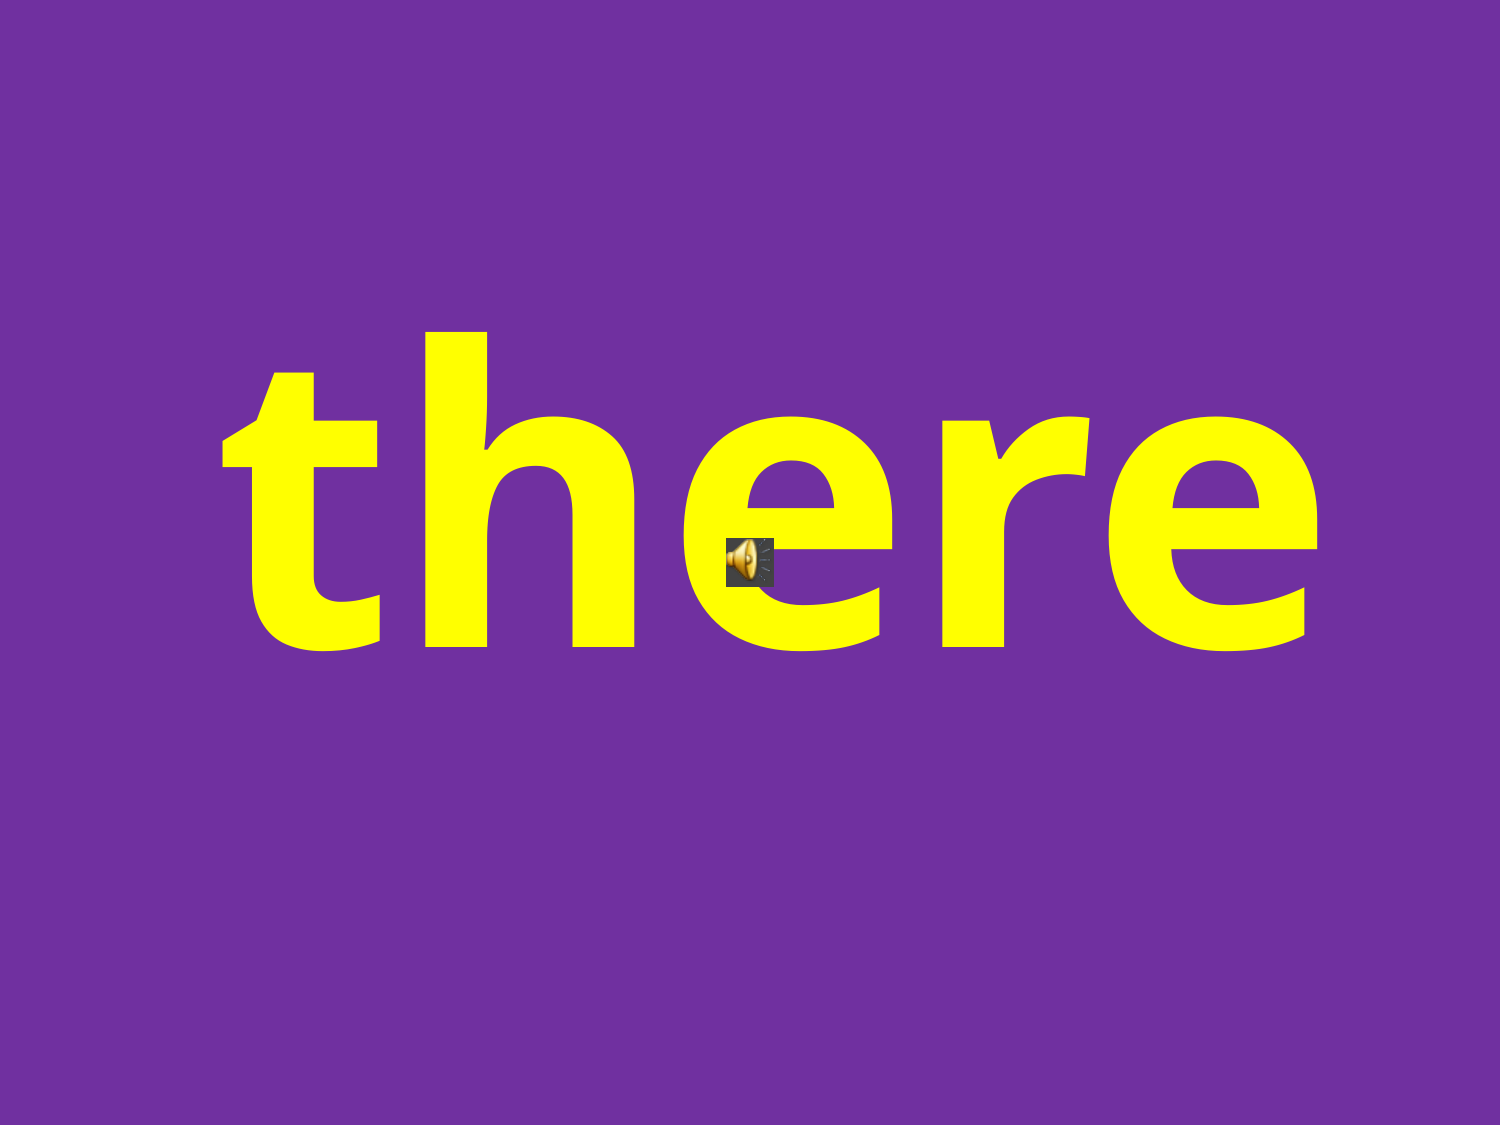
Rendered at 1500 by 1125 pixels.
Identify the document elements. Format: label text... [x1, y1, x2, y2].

text_box there [99, 224, 1450, 738]
picture [724, 537, 776, 588]
